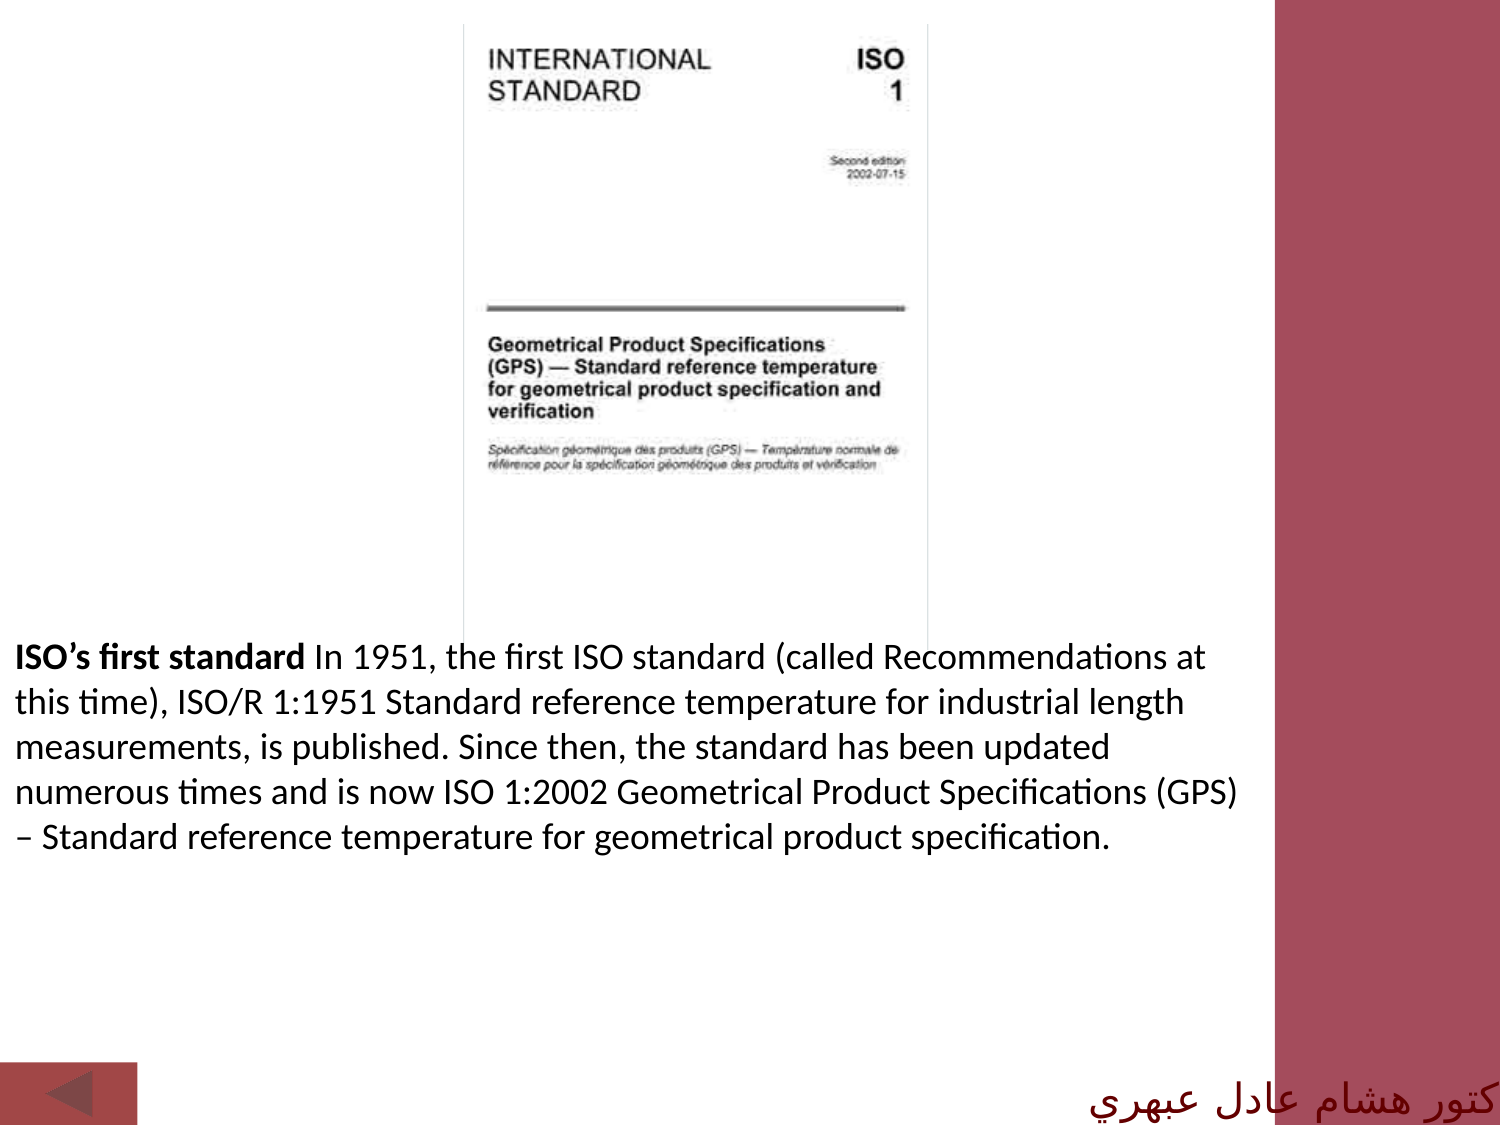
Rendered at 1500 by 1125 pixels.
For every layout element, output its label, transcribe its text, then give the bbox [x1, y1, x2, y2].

text_box الدكتور هشام عادل عبهري [1073, 1064, 1500, 1125]
text_box [1273, 0, 1500, 1064]
text_box ISO’s first standard In 1951, the first ISO standard (called Recommendations at this time), ISO/R 1:1951 Standard reference temperature for industrial length measurements, is published. Since then, the standard has been updated numerous times and is now ISO 1:2002 Geometrical Product Specifications (GPS) – Standard reference temperature for geometrical product specification. [0, 624, 1275, 865]
text_box [0, 1060, 140, 1125]
picture [374, 24, 1001, 651]
